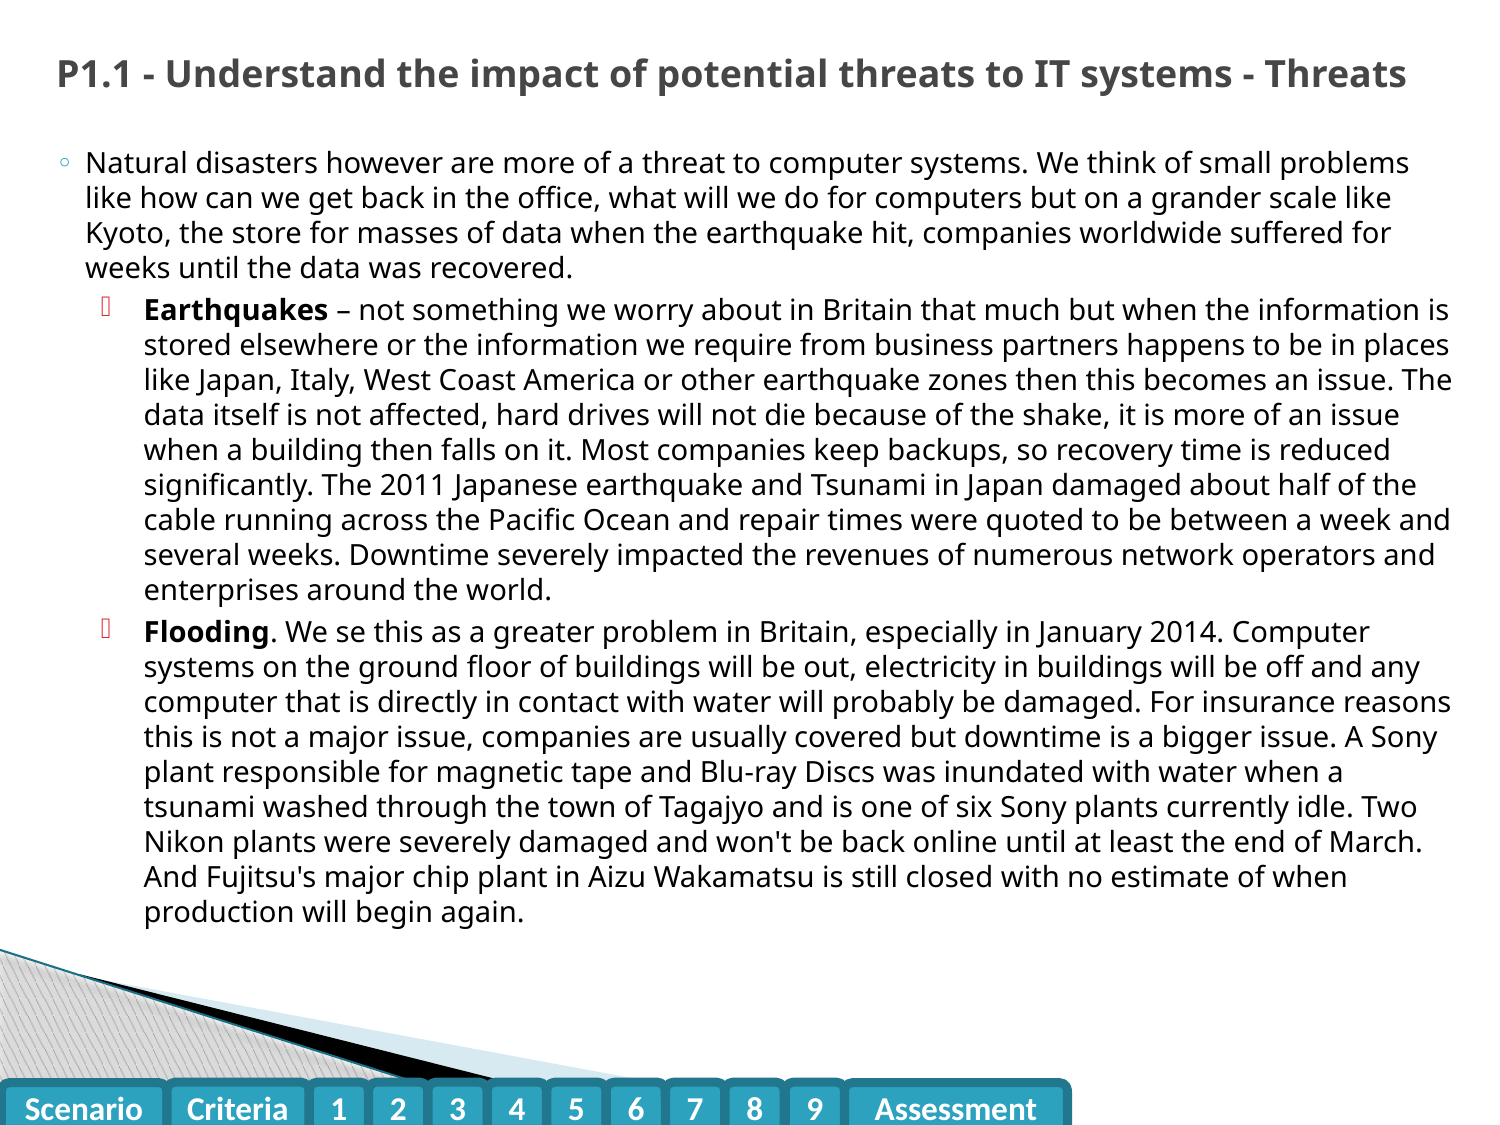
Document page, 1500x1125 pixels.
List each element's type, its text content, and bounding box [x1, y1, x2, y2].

list Natural disasters however are more of a threat to computer systems. We think of small problems like how can we get back in the office, what will we do for computers but on a grander scale like Kyoto, the store for masses of data when the earthquake hit, companies worldwide suffered for weeks until the data was recovered. Earthquakes – not something we worry about in Britain that much but when the information is stored elsewhere or the information we require from business partners happens to be in places like Japan, Italy, West Coast America or other earthquake zones then this becomes an issue. The data itself is not affected, hard drives will not die because of the shake, it is more of an issue when a building then falls on it. Most companies keep backups, so recovery time is reduced significantly. The 2011 Japanese earthquake and Tsunami in Japan damaged about half of the cable running across the Pacific Ocean and repair times were quoted to be between a week and several weeks. Downtime severely impacted the revenues of numerous network operators and enterprises around the world. Flooding. We se this as a greater problem in Britain, especially in January 2014. Computer systems on the ground floor of buildings will be out, electricity in buildings will be off and any computer that is directly in contact with water will probably be damaged. For insurance reasons this is not a major issue, companies are usually covered but downtime is a bigger issue. A Sony plant responsible for magnetic tape and Blu-ray Discs was inundated with water when a tsunami washed through the town of Tagajyo and is one of six Sony plants currently idle. Two Nikon plants were severely damaged and won't be back online until at least the end of March. And Fujitsu's major chip plant in Aizu Wakamatsu is still closed with no estimate of when production will begin again. [41, 137, 1471, 1059]
title P1.1 - Understand the impact of potential threats to IT systems - Threats [41, 19, 1459, 126]
